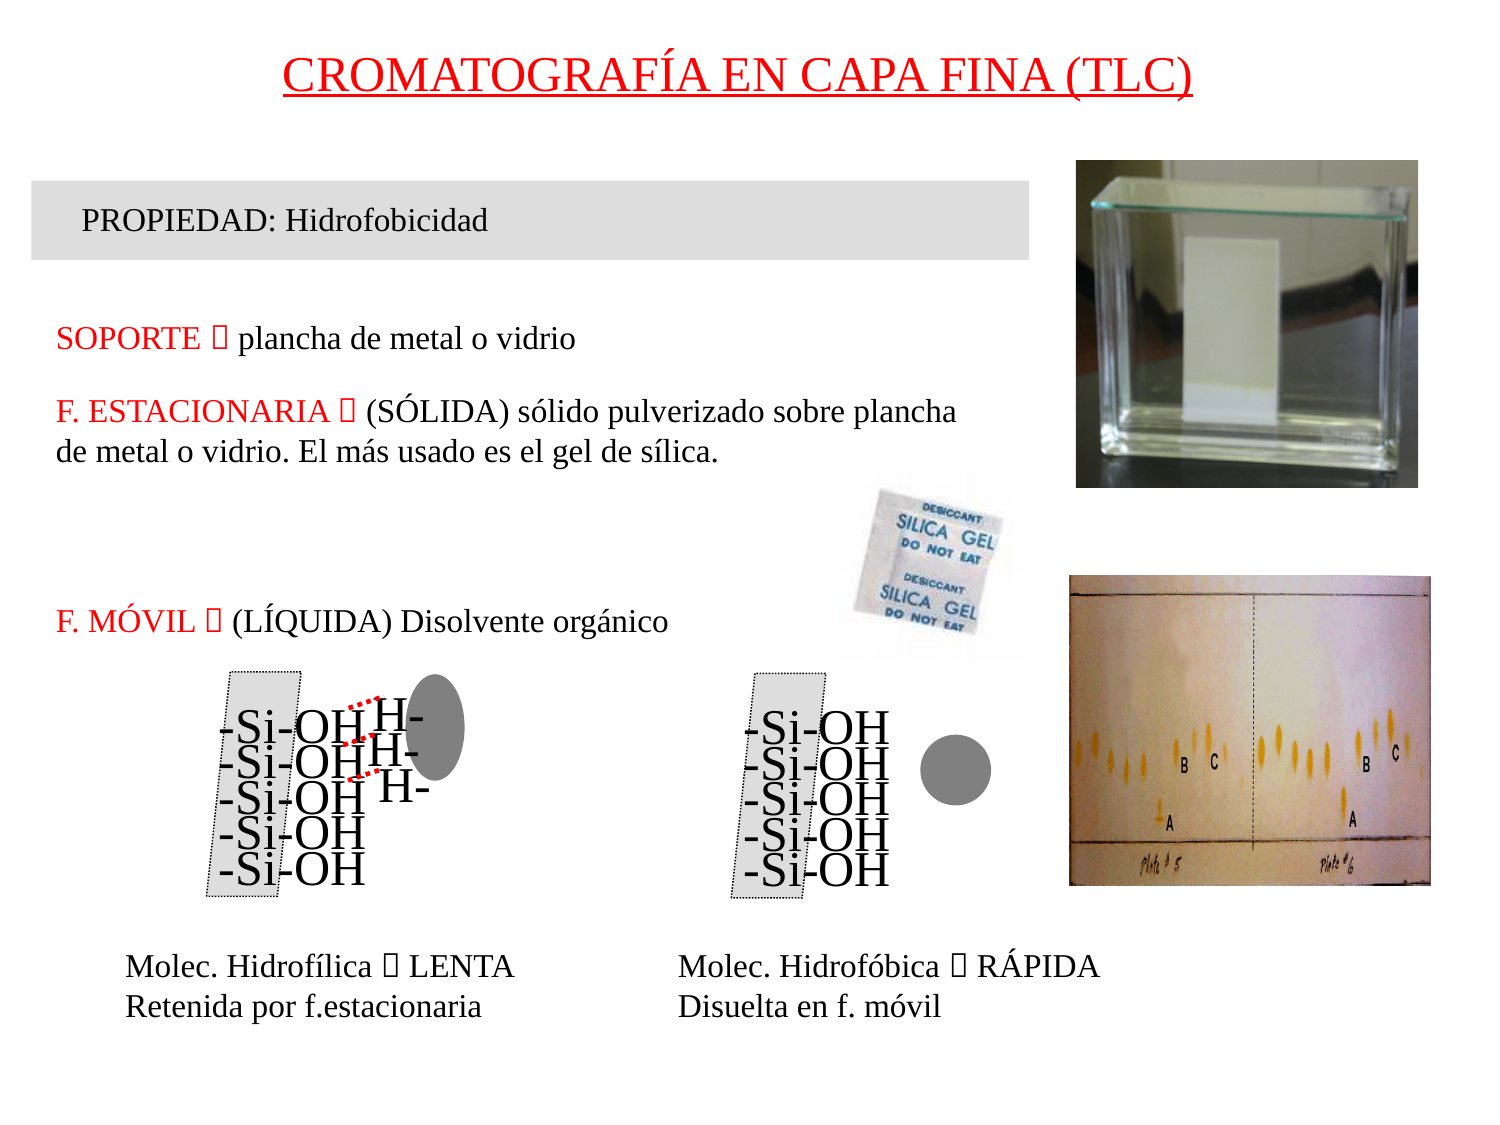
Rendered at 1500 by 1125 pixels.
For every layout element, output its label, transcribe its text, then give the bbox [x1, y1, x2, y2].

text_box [623, 575, 1431, 1032]
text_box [31, 159, 1419, 489]
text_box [206, 671, 618, 899]
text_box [40, 497, 1026, 661]
text_box CROMATOGRAFÍA EN CAPA FINA (TLC) [268, 33, 1208, 109]
text_box Molec. Hidrofílica  LENTA Retenida por f.estacionaria [110, 936, 531, 1031]
